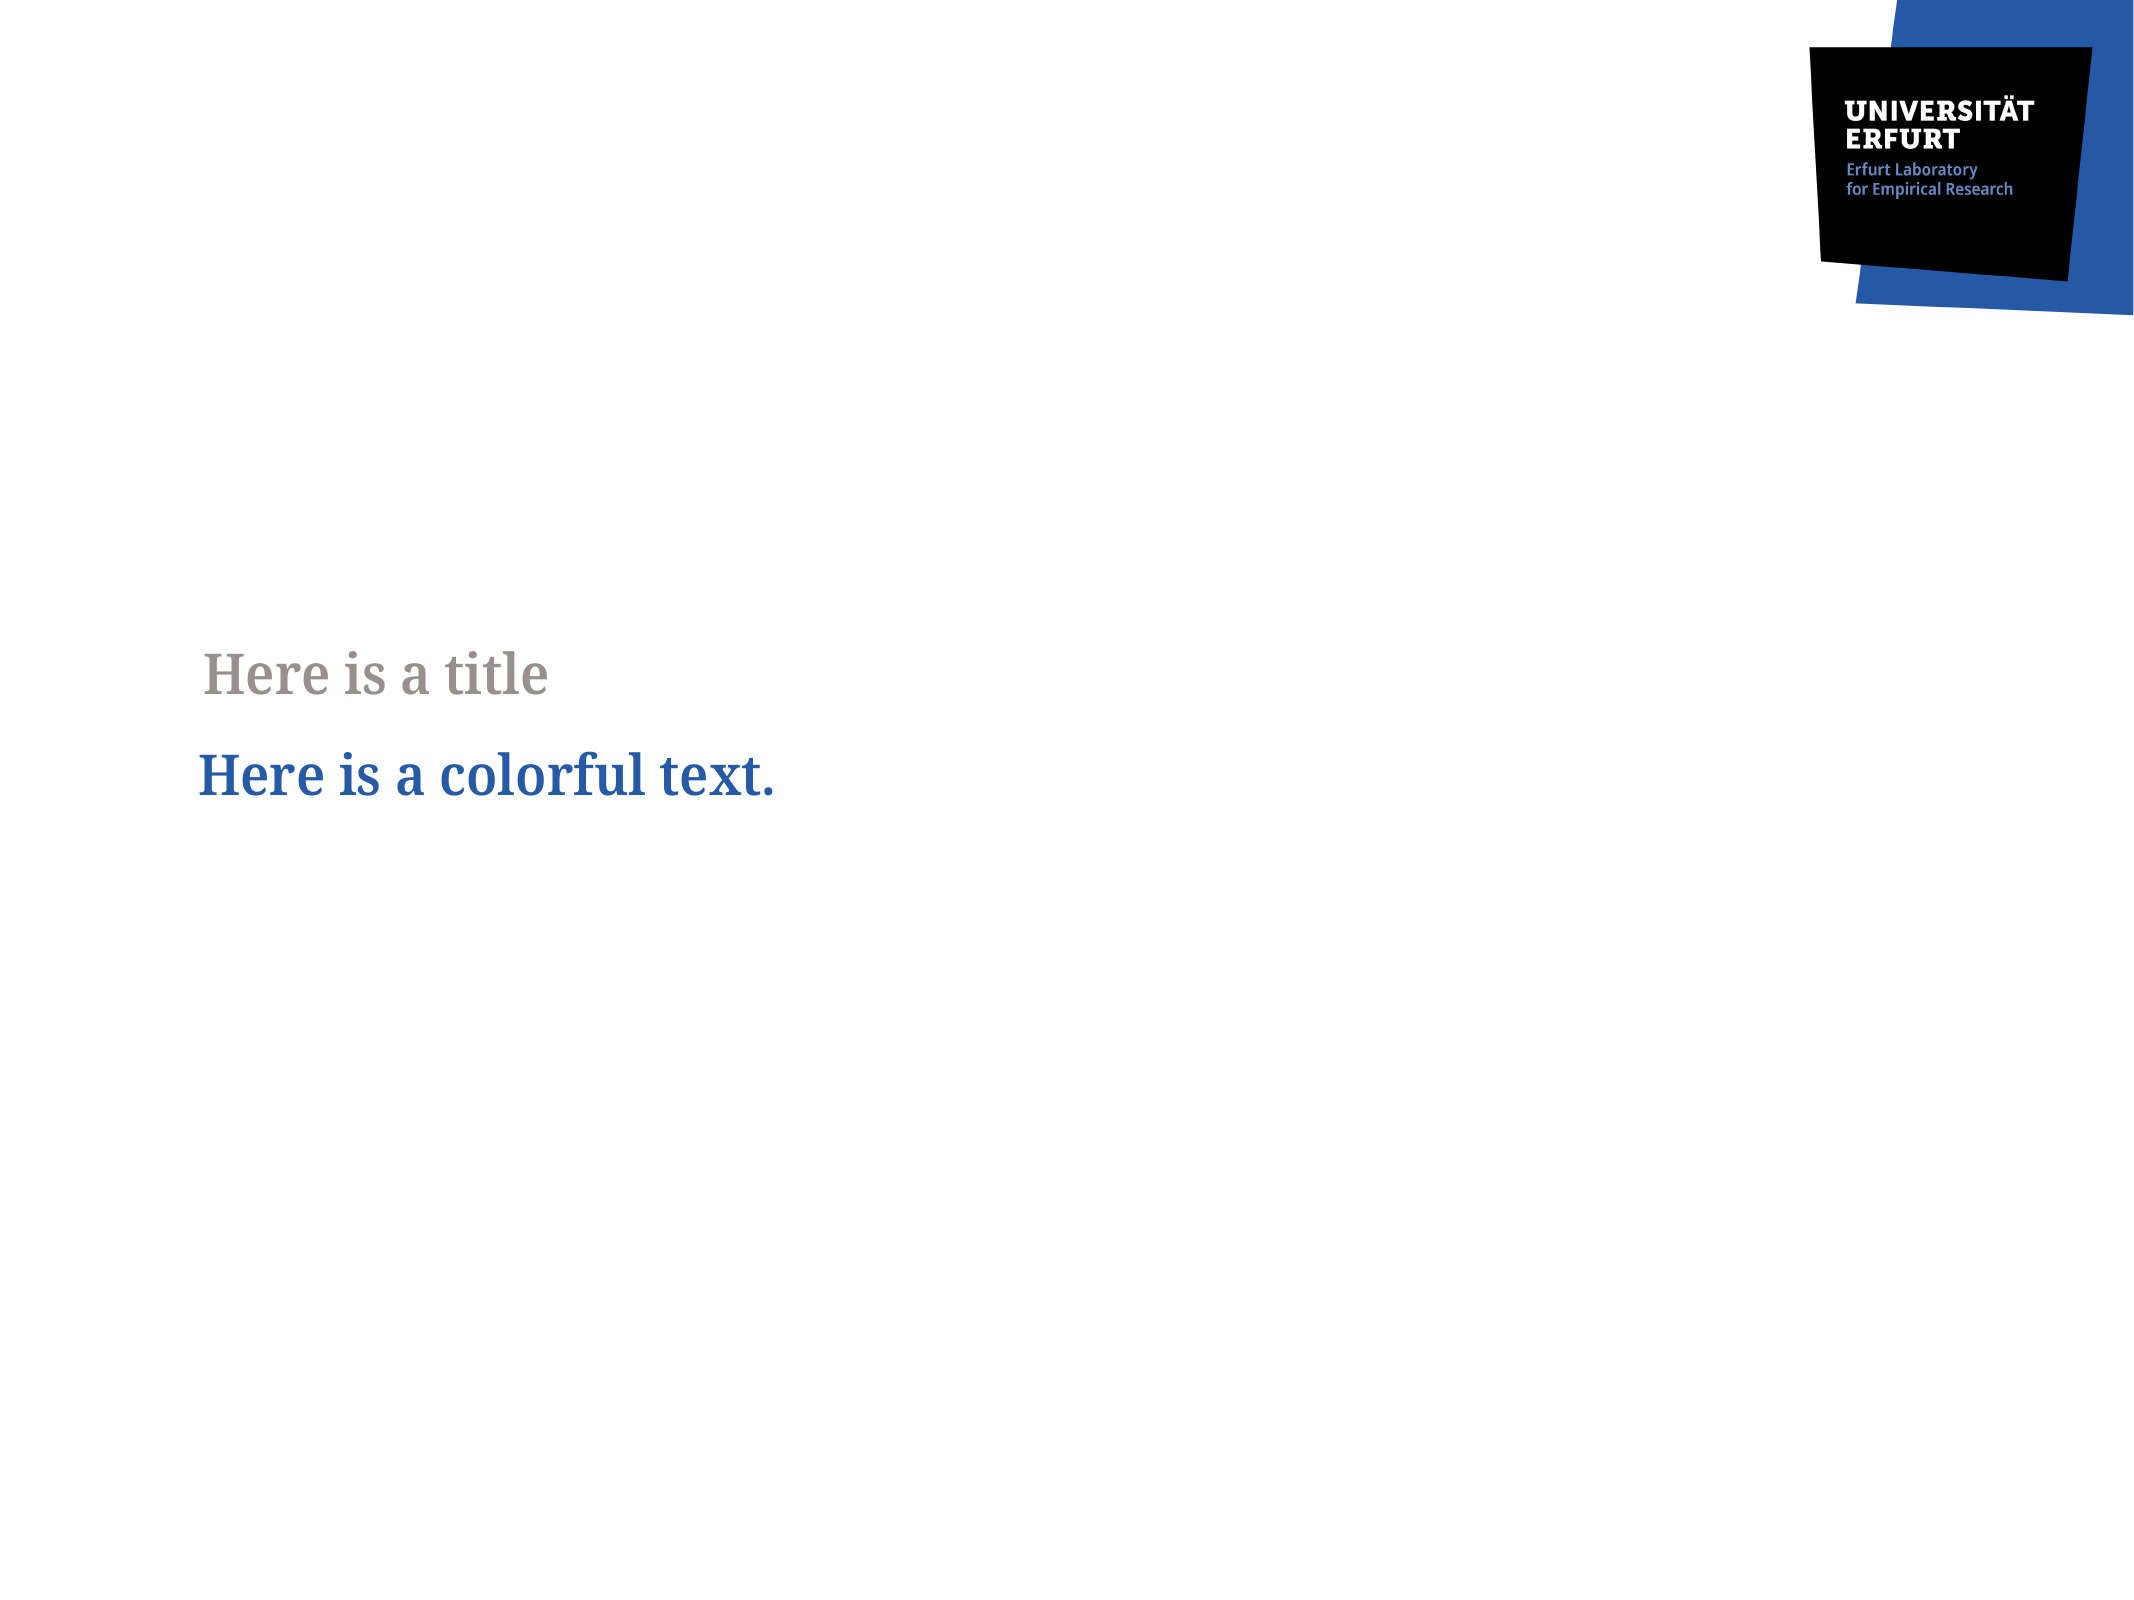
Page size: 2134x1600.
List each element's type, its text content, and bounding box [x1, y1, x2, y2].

picture [0, 0, 2134, 1600]
text_box Here is a title [195, 629, 1328, 714]
text_box Here is a colorful text. [190, 730, 1323, 815]
